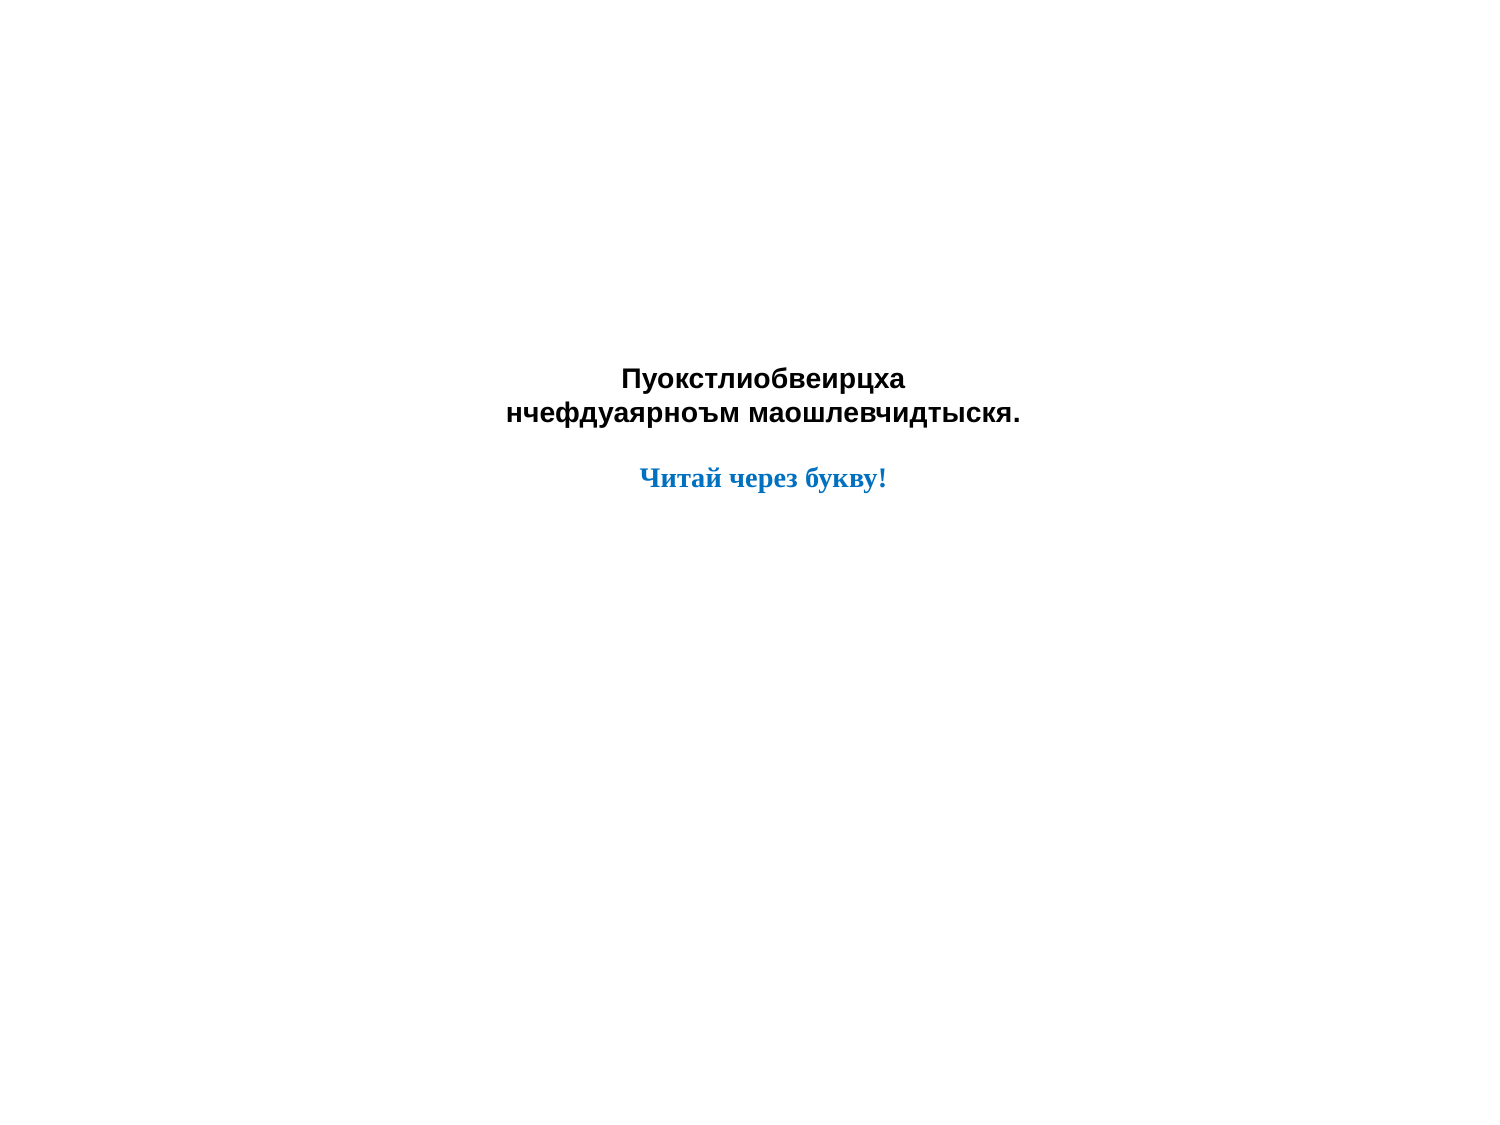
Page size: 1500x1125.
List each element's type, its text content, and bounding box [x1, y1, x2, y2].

title Пуокстлиобвеирцха нчефдуаярноъм маошлевчидтыскя. Читай через букву! [88, 349, 1439, 538]
